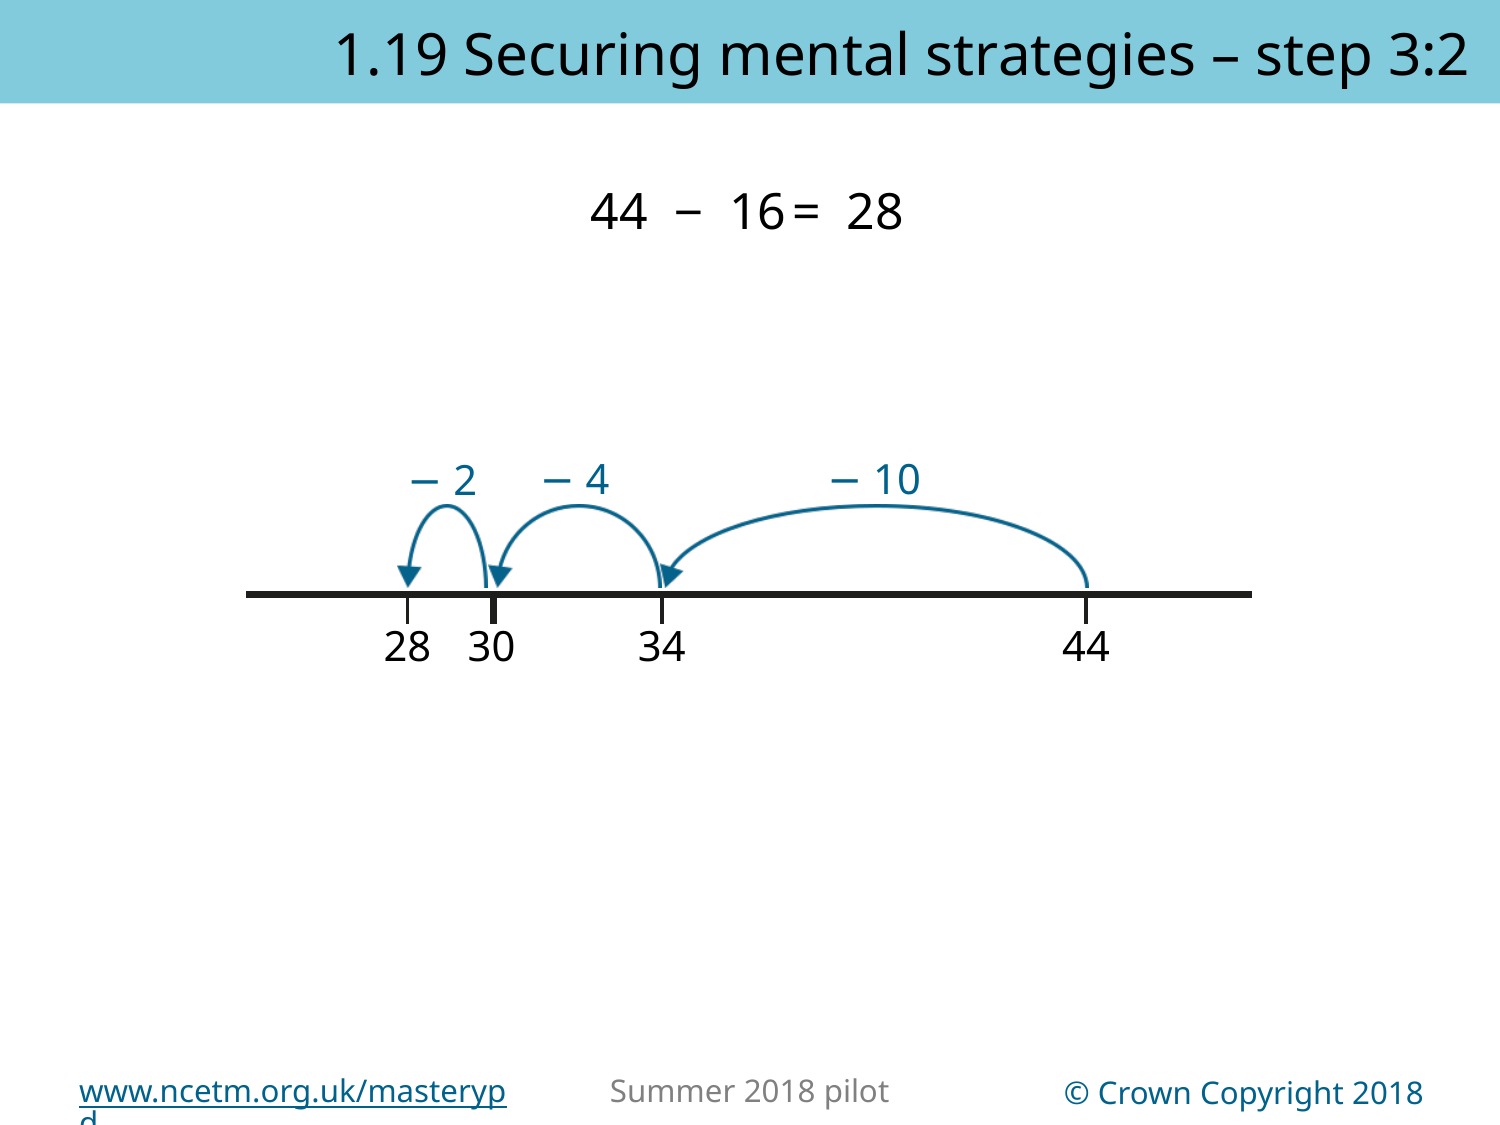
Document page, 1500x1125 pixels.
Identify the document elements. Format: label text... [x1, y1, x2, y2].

text_box − 10 [812, 445, 937, 502]
list 1.19 Securing mental strategies – step 3:2 [0, 0, 1500, 104]
text_box 30 [452, 612, 531, 678]
picture [892, 504, 1089, 585]
text_box 28 [368, 612, 447, 678]
picture [396, 504, 484, 589]
text_box = 28 [801, 172, 919, 247]
text_box − 2 [392, 445, 493, 506]
text_box 44 − 16 [575, 172, 801, 247]
picture [246, 591, 1253, 625]
text_box − 4 [524, 445, 625, 502]
picture [585, 504, 1085, 589]
picture [451, 504, 658, 589]
text_box 44 [1047, 612, 1126, 678]
text_box 34 [622, 612, 701, 678]
